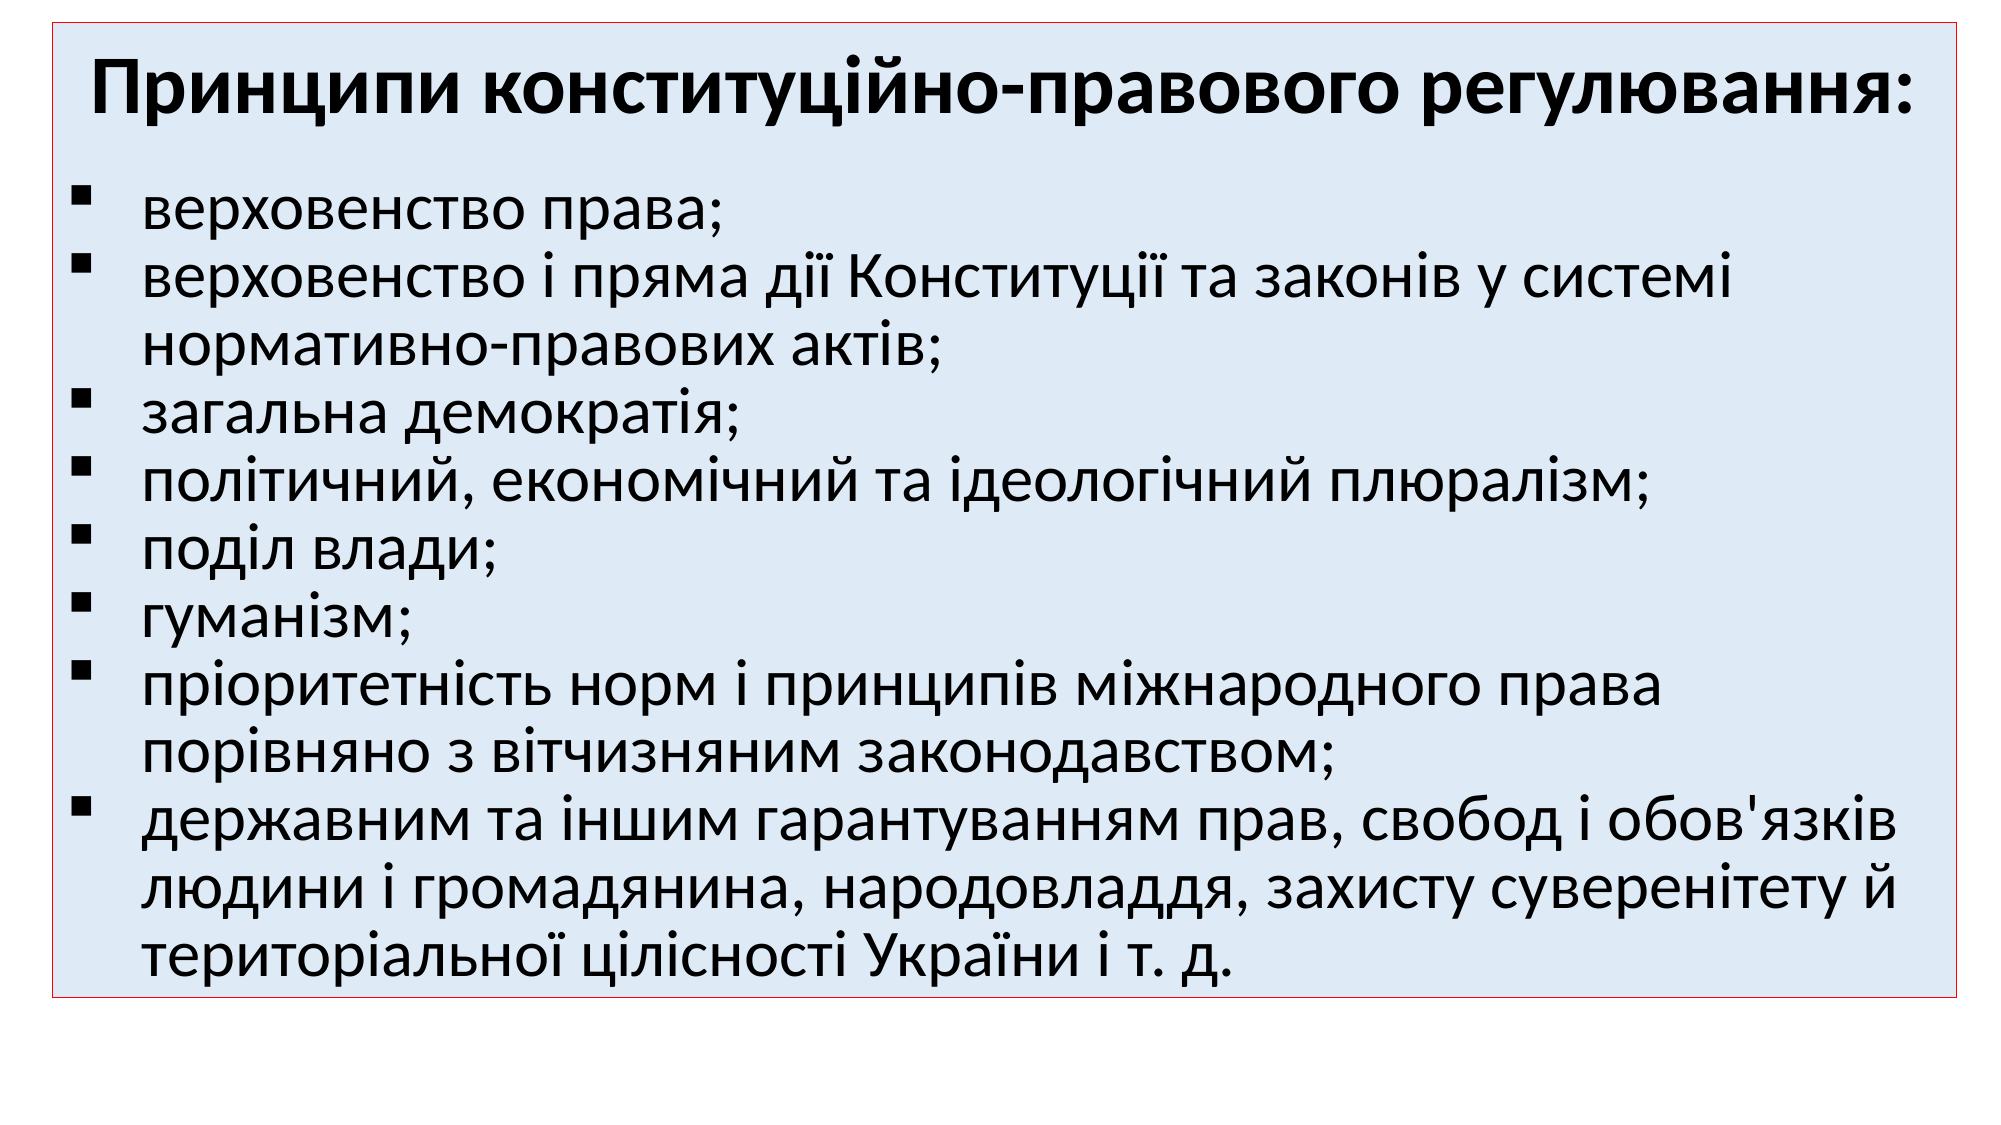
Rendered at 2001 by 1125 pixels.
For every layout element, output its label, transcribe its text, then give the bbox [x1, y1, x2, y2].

text_box Принципи конституційно-правового регулювання: верховенство права; верховенство і пряма дії Конституції та законів у системі нормативно-правових актів; загальна демократія; політичний, економічний та ідеологічний плюралізм; поділ влади; гуманізм; пріоритетність норм і принципів міжнародного права порівняно з вітчизняним законодавством; державним та іншим гарантуванням прав, свобод і обов'язків людини і громадянина, народовладдя, захисту суверенітету й територіальної цілісності України і т. д. [52, 22, 1957, 998]
